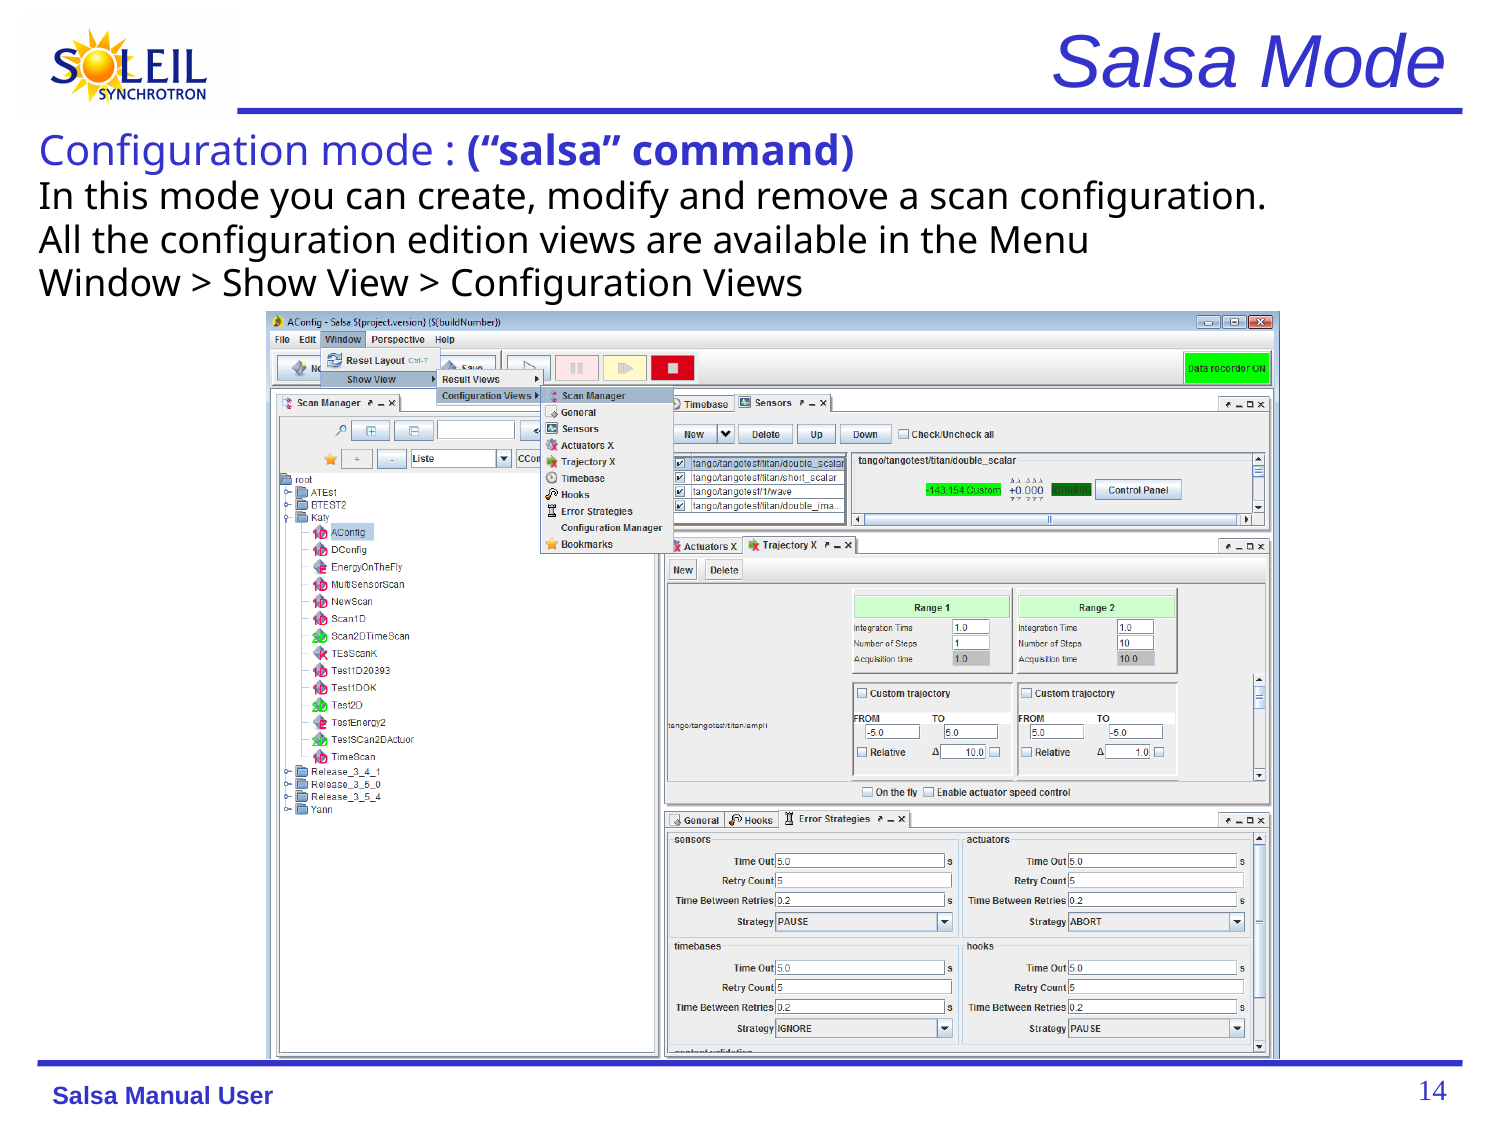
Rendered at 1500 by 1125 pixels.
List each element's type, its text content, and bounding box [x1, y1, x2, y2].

slide_number 14 [1119, 1063, 1463, 1118]
picture [266, 311, 1281, 1059]
title Salsa Mode [237, 10, 1463, 106]
list Configuration mode : (“salsa” command) In this mode you can create, modify and remove a scan configuration. All the configuration edition views are available in the Menu Window > Show View > Configuration Views [23, 125, 1463, 340]
